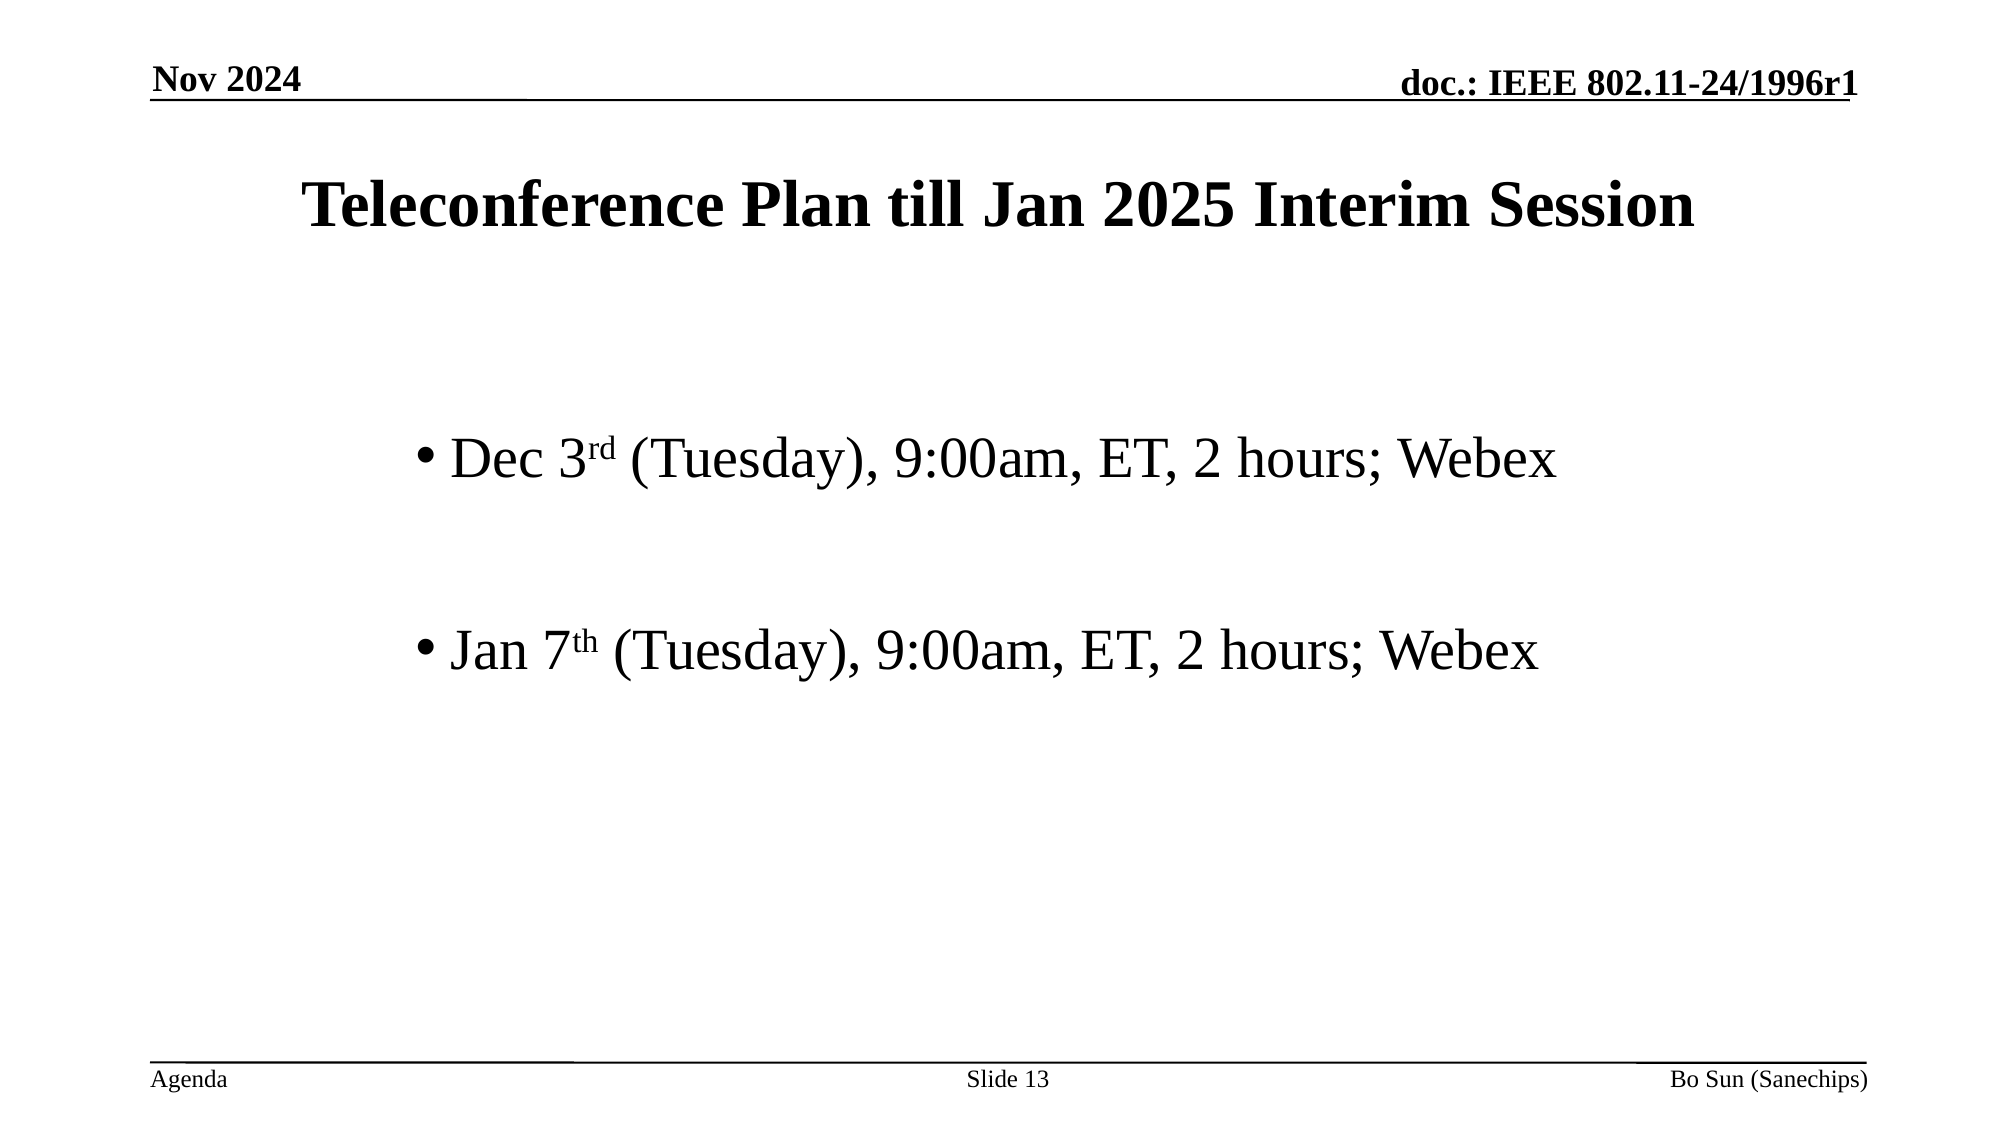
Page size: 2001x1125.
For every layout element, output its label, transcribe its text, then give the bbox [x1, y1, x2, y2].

slide_number Slide [949, 1061, 1067, 1123]
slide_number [152, 54, 563, 100]
footer Bo Sun (Sanechips) [1171, 1061, 1869, 1093]
text_box Dec 3rd (Tuesday), 9:00am, ET, 2 hours; Webex Jan 7th (Tuesday), 9:00am, ET, 2 hours; Webex [344, 397, 1723, 1000]
text_box Teleconference Plan till Jan 2025 Interim Session [149, 112, 1850, 288]
